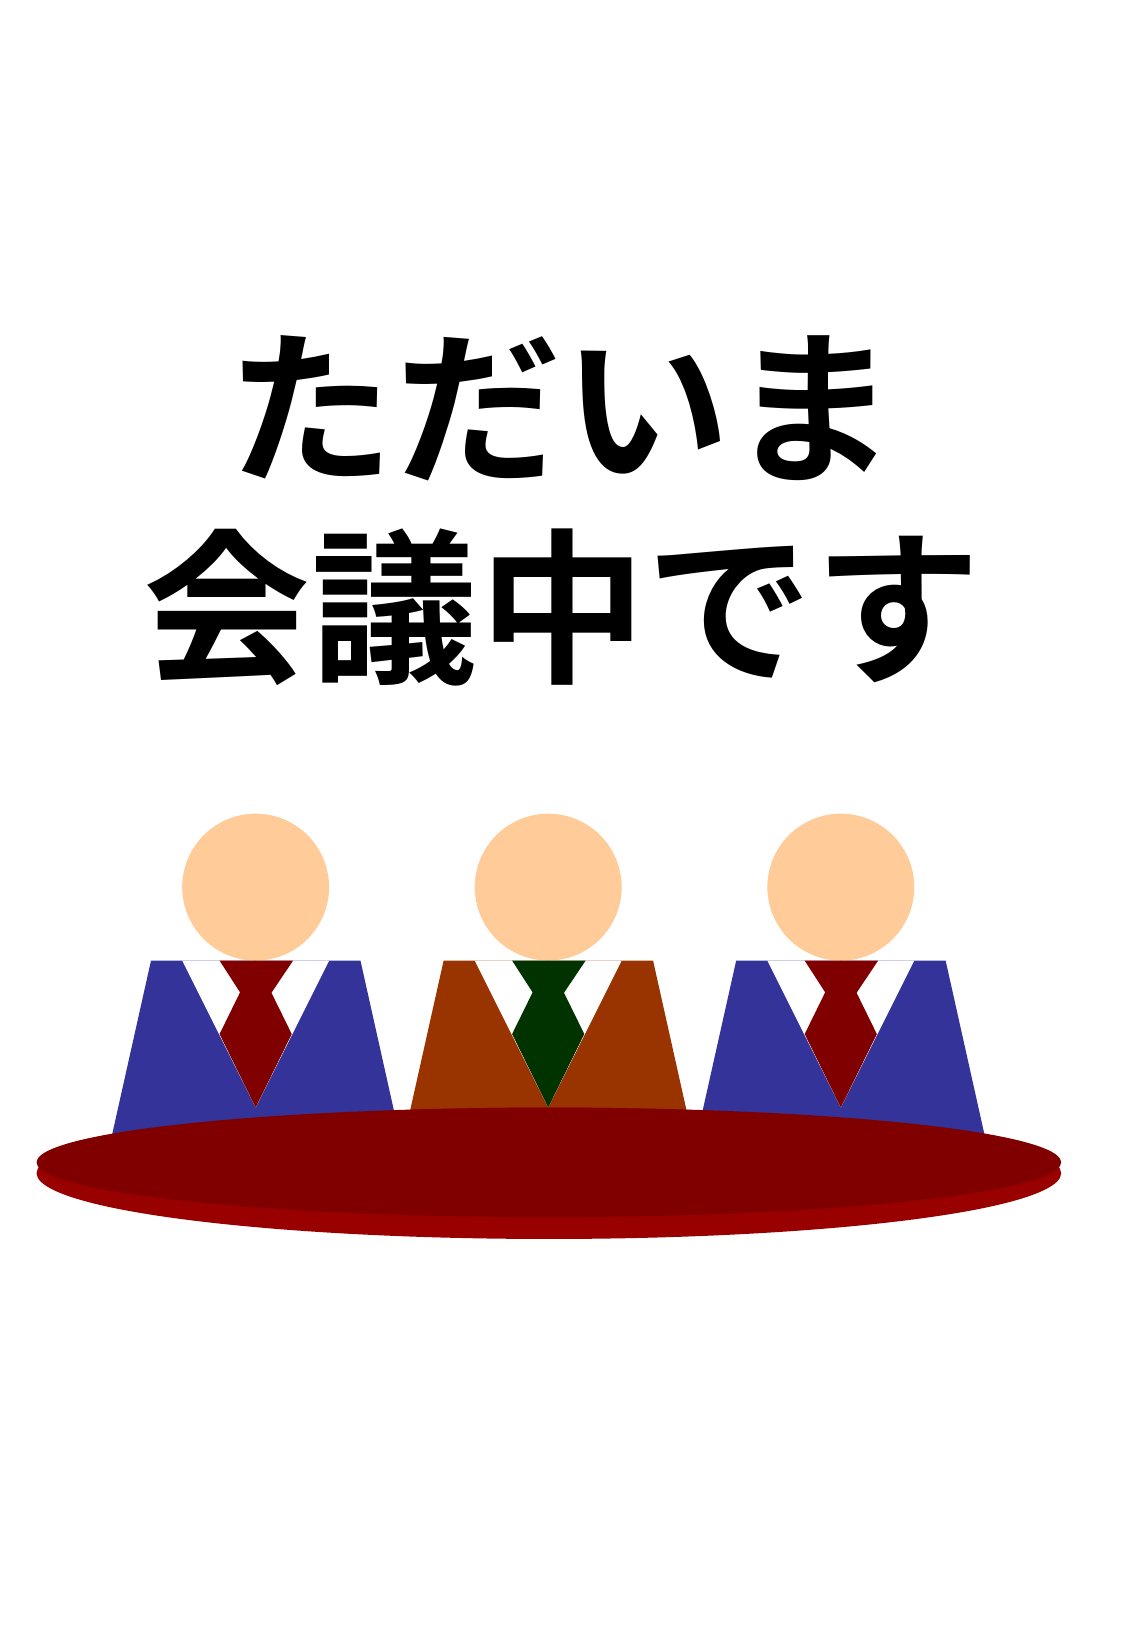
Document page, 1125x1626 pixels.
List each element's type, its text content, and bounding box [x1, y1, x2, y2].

text_box ただいま 会議中です [1, 296, 1125, 711]
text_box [36, 813, 1062, 1240]
